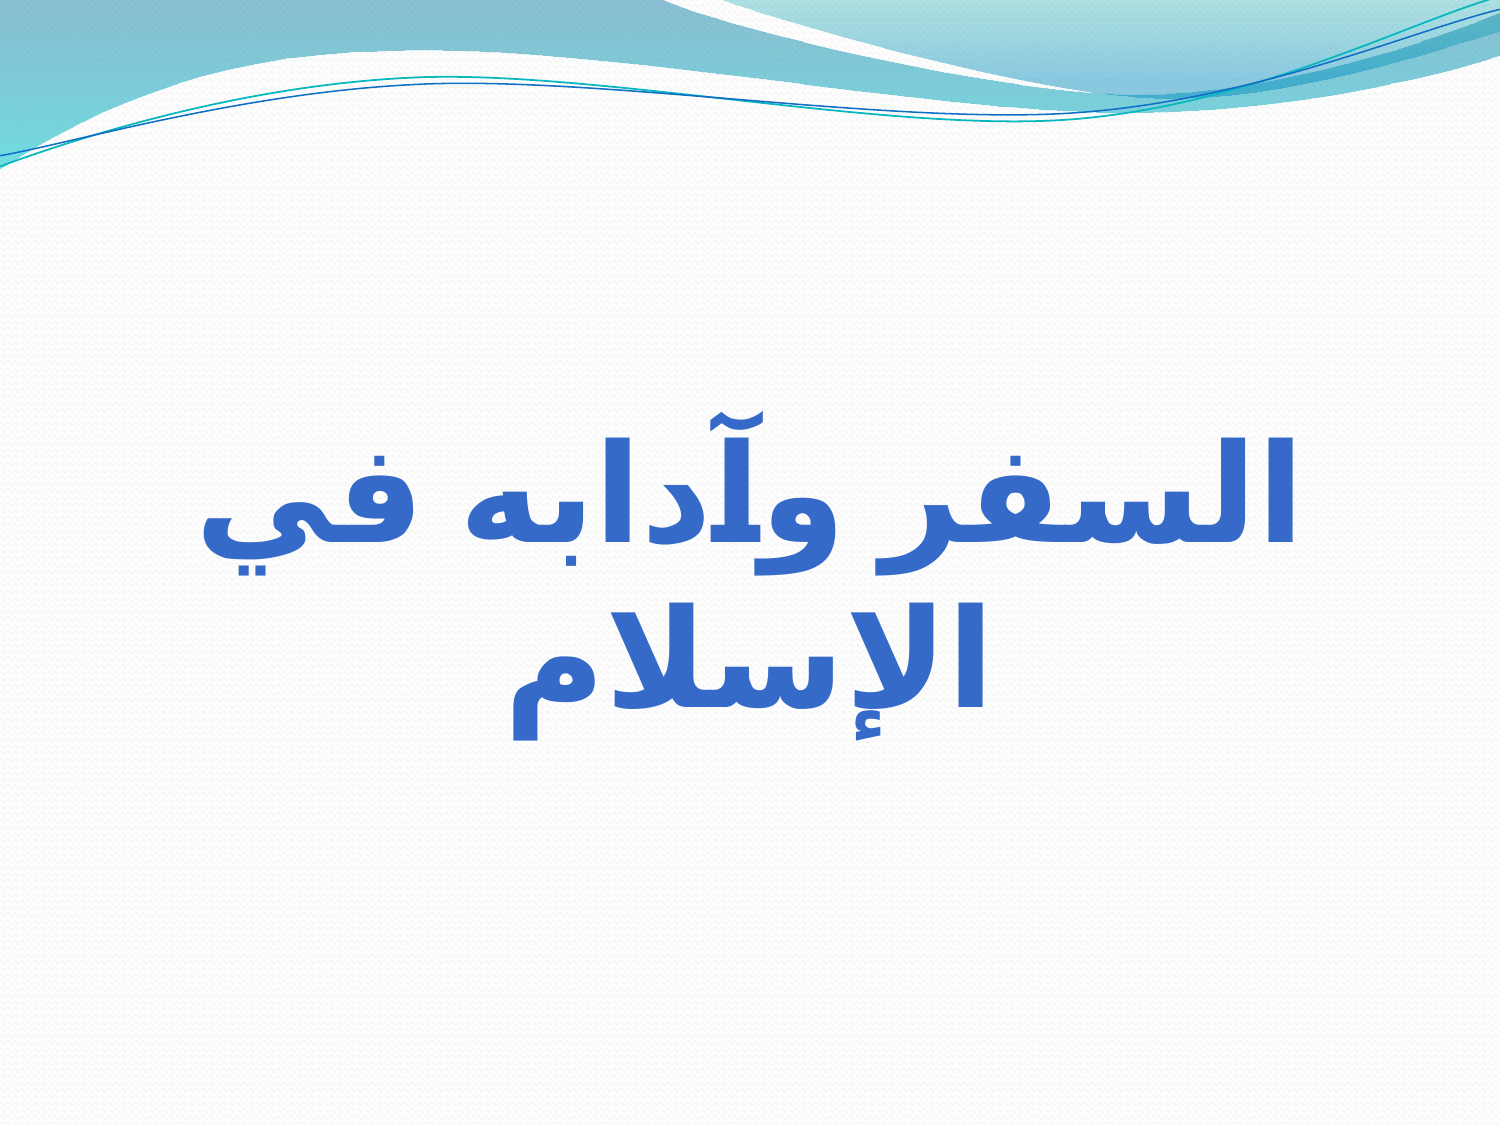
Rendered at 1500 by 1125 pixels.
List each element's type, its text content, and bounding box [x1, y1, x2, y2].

text_box السفر وآدابه في الإسلام [147, 397, 1353, 742]
